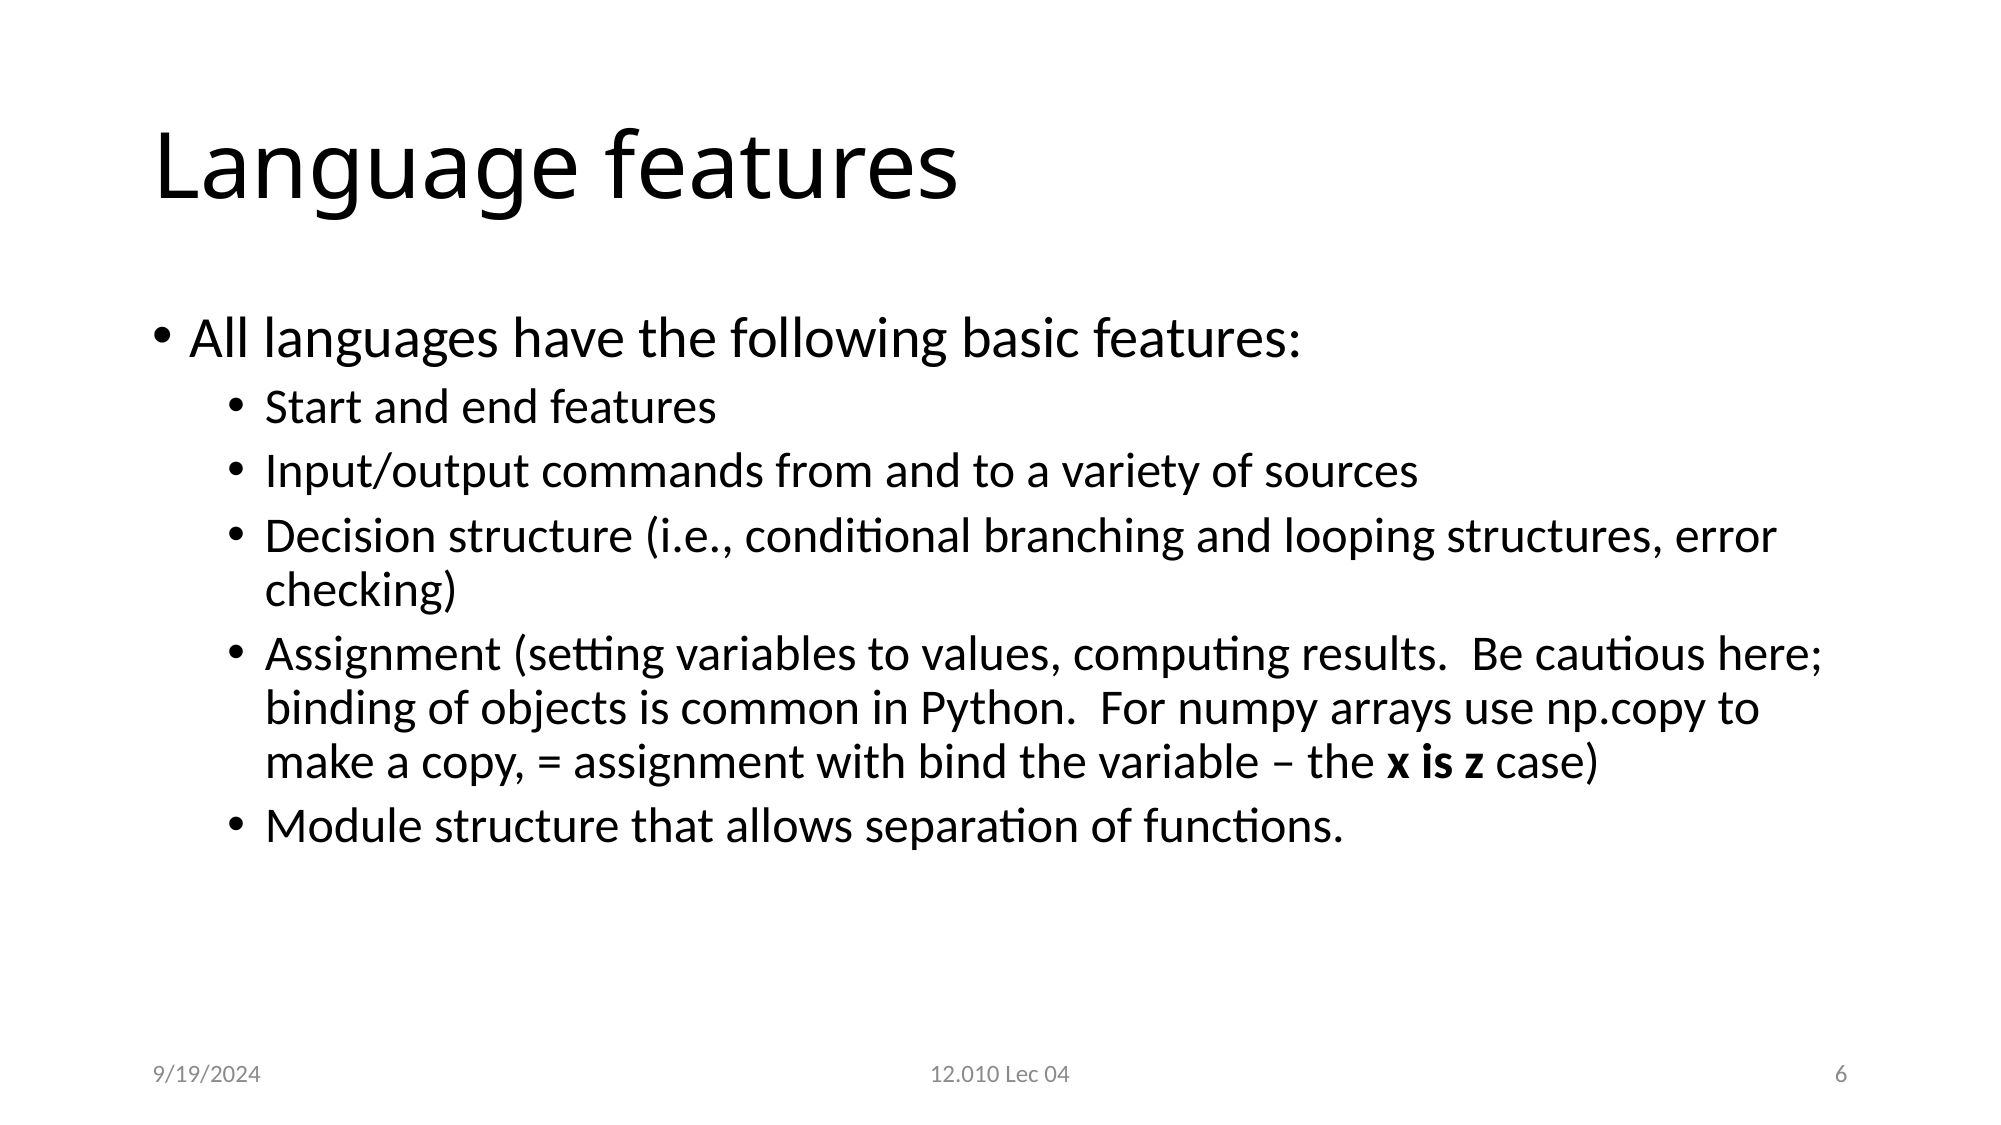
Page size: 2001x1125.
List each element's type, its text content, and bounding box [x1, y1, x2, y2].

title Language features [137, 59, 1863, 278]
footer 12.010 Lec 04 [662, 1042, 1338, 1103]
slide_number 6 [1412, 1042, 1863, 1103]
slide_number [137, 1042, 588, 1103]
list All languages have the following basic features: Start and end features Input/output commands from and to a variety of sources Decision structure (i.e., conditional branching and looping structures, error checking) Assignment (setting variables to values, computing results. Be cautious here; binding of objects is common in Python. For numpy arrays use np.copy to make a copy, = assignment with bind the variable – the x is z case) Module structure that allows separation of functions. [137, 299, 1863, 1014]
